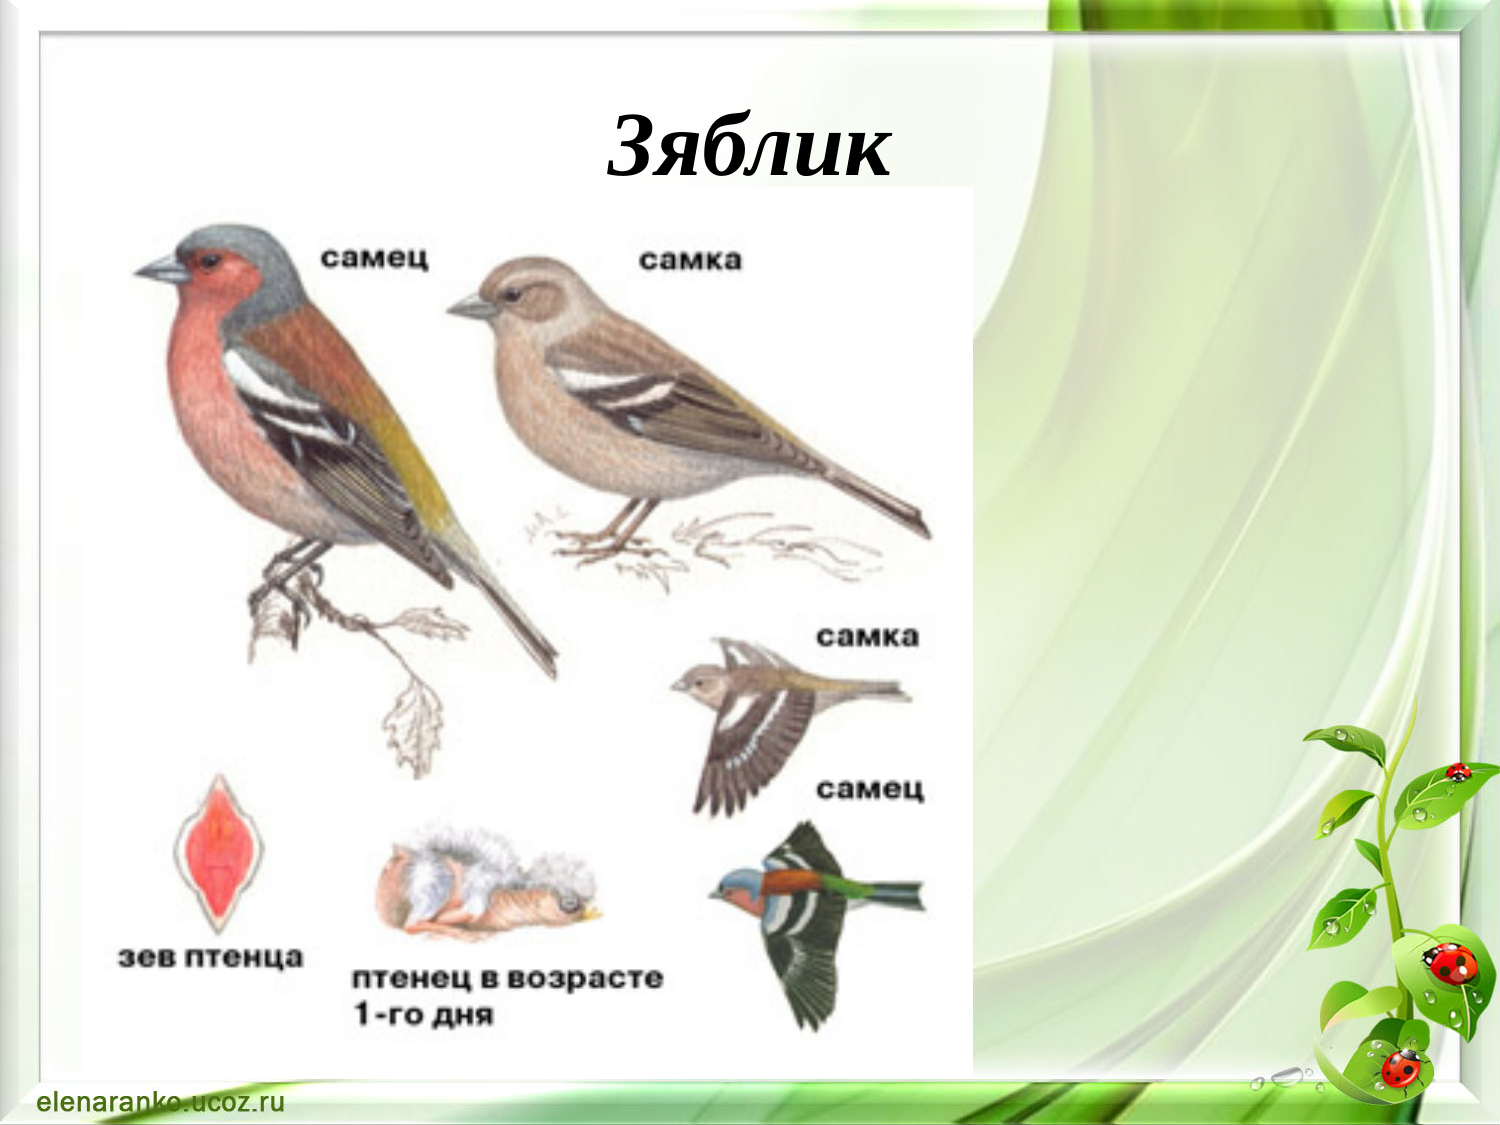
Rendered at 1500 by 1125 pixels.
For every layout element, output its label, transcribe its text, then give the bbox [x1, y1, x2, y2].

title Зяблик [75, 45, 1425, 233]
picture [0, 0, 1500, 1125]
